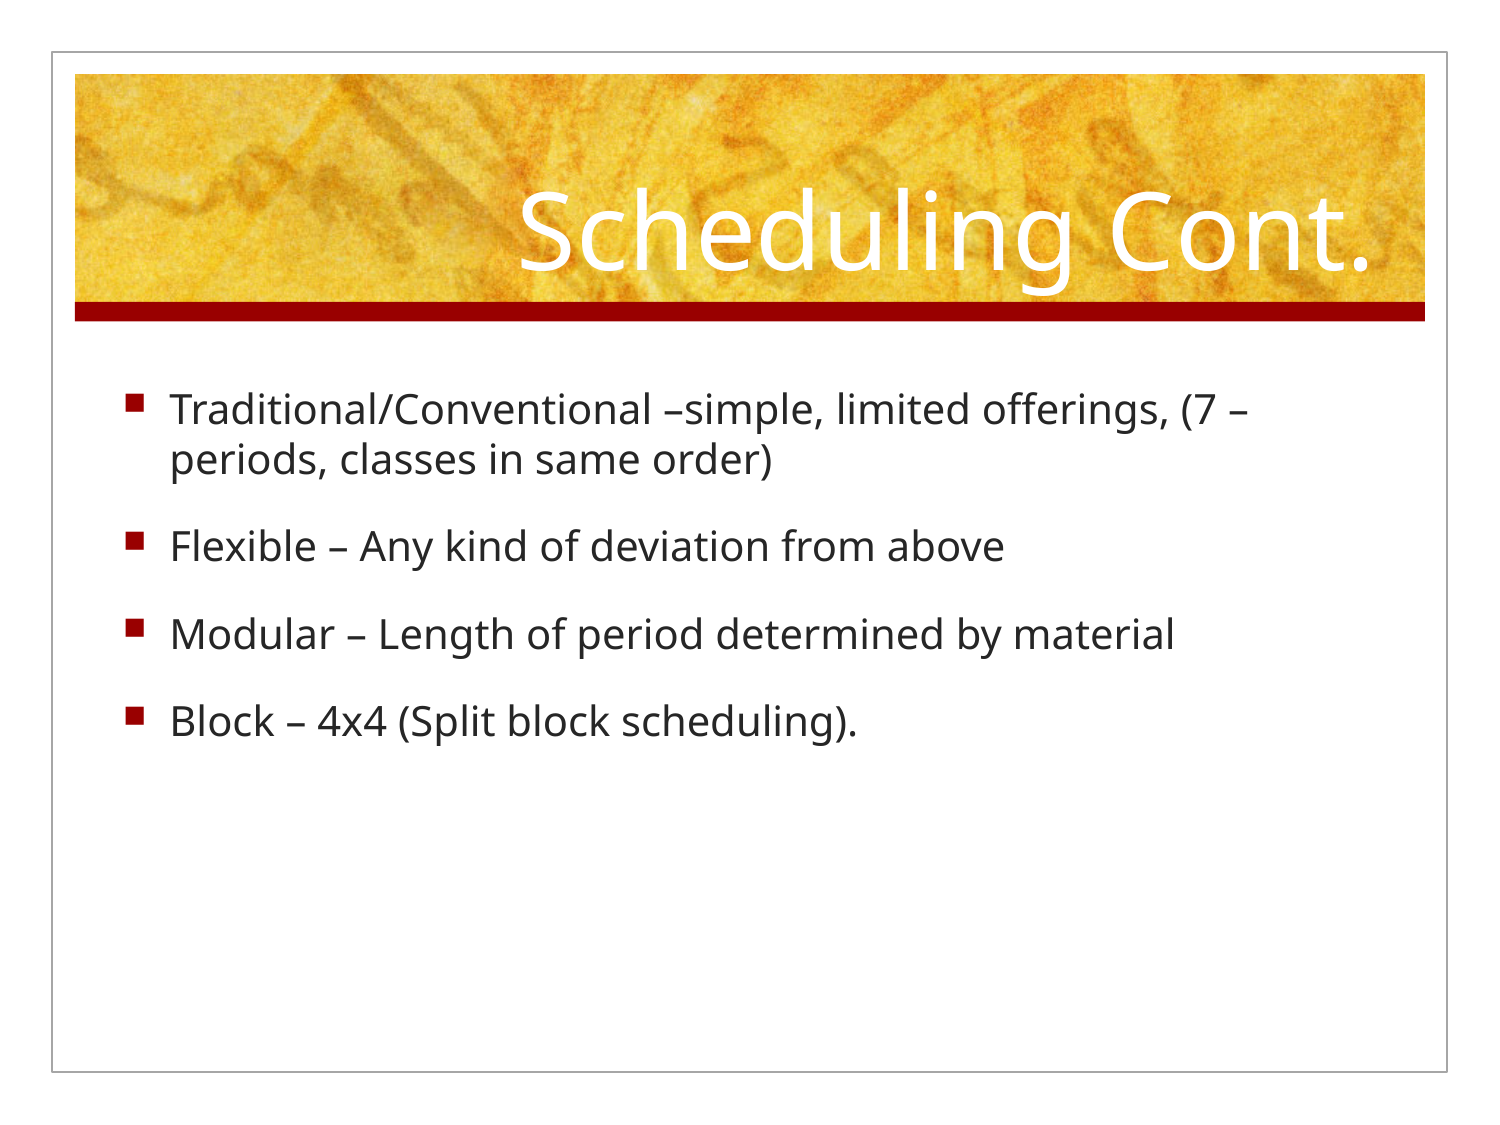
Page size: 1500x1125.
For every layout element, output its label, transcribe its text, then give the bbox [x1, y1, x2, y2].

picture [75, 74, 1425, 301]
title Scheduling Cont. [108, 74, 1392, 292]
list Traditional/Conventional –simple, limited offerings, (7 – periods, classes in same order) Flexible – Any kind of deviation from above Modular – Length of period determined by material Block – 4x4 (Split block scheduling). [108, 375, 1392, 1005]
